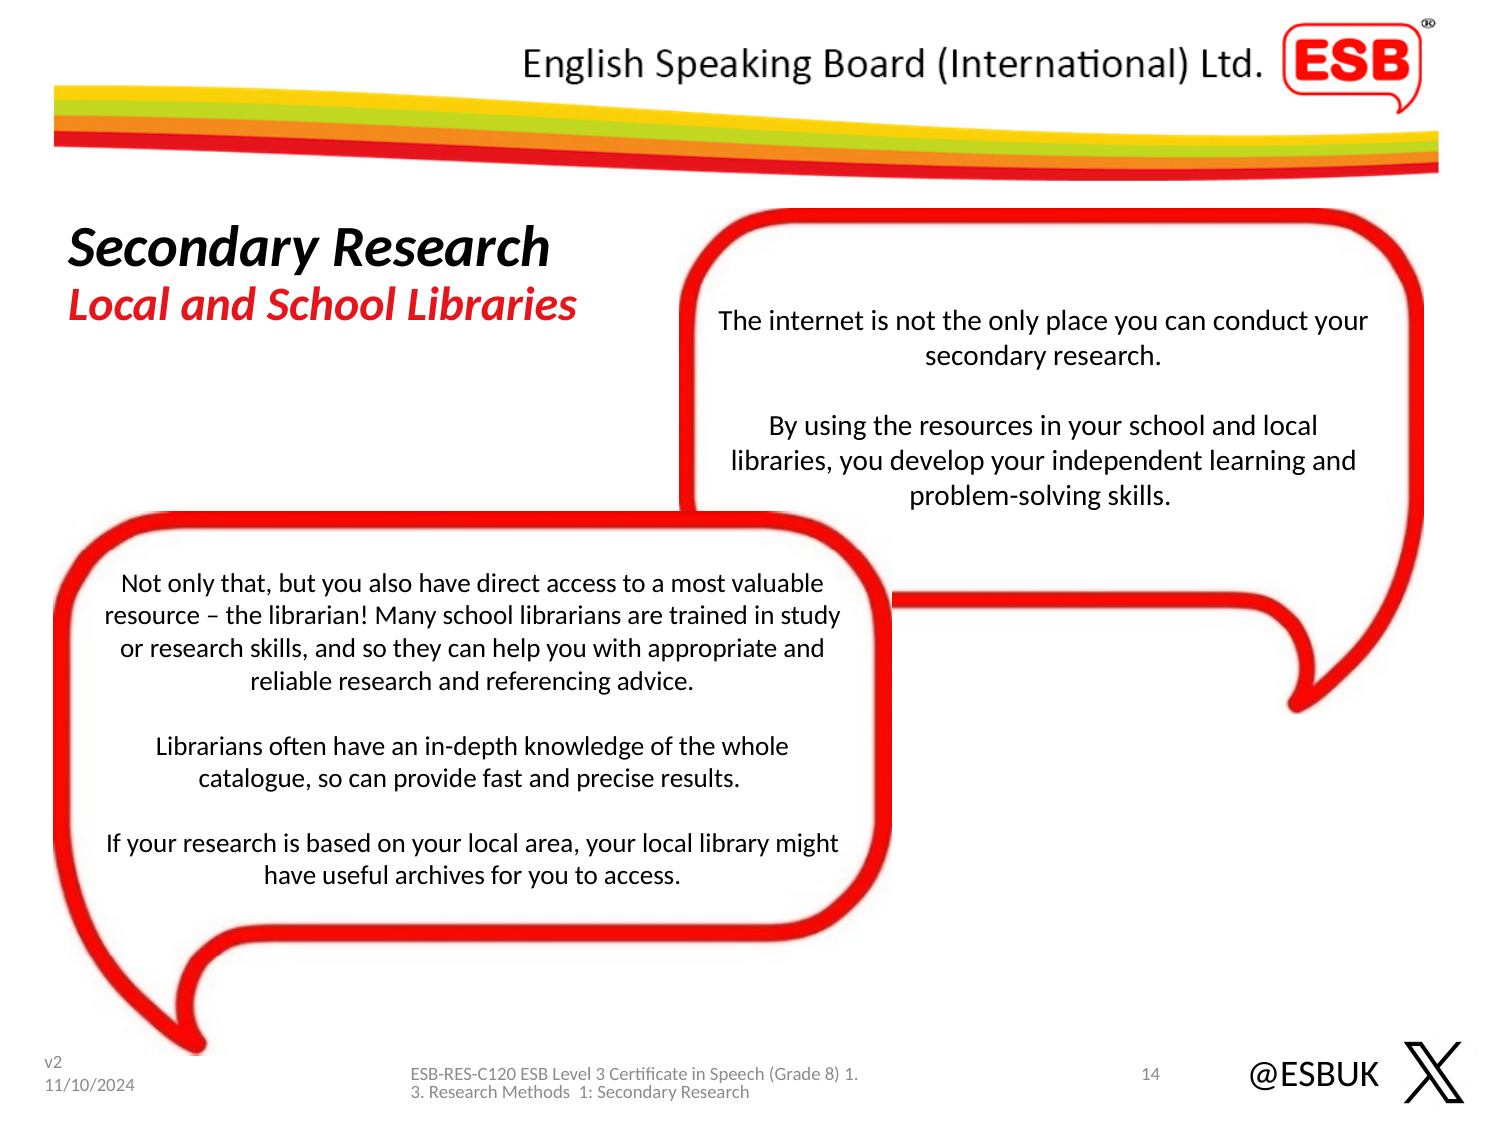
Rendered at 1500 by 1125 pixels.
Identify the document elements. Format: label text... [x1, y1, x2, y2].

footer ESB-RES-C120 ESB Level 3 Certificate in Speech (Grade 8) 1.3. Research Methods 1: Secondary Research [395, 1056, 874, 1103]
title Secondary Research Local and School Libraries [53, 208, 679, 338]
picture [1395, 1029, 1476, 1116]
slide_number 14 [930, 1042, 1176, 1103]
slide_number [29, 1042, 160, 1103]
picture [53, 208, 1424, 1056]
picture [0, 0, 1500, 189]
